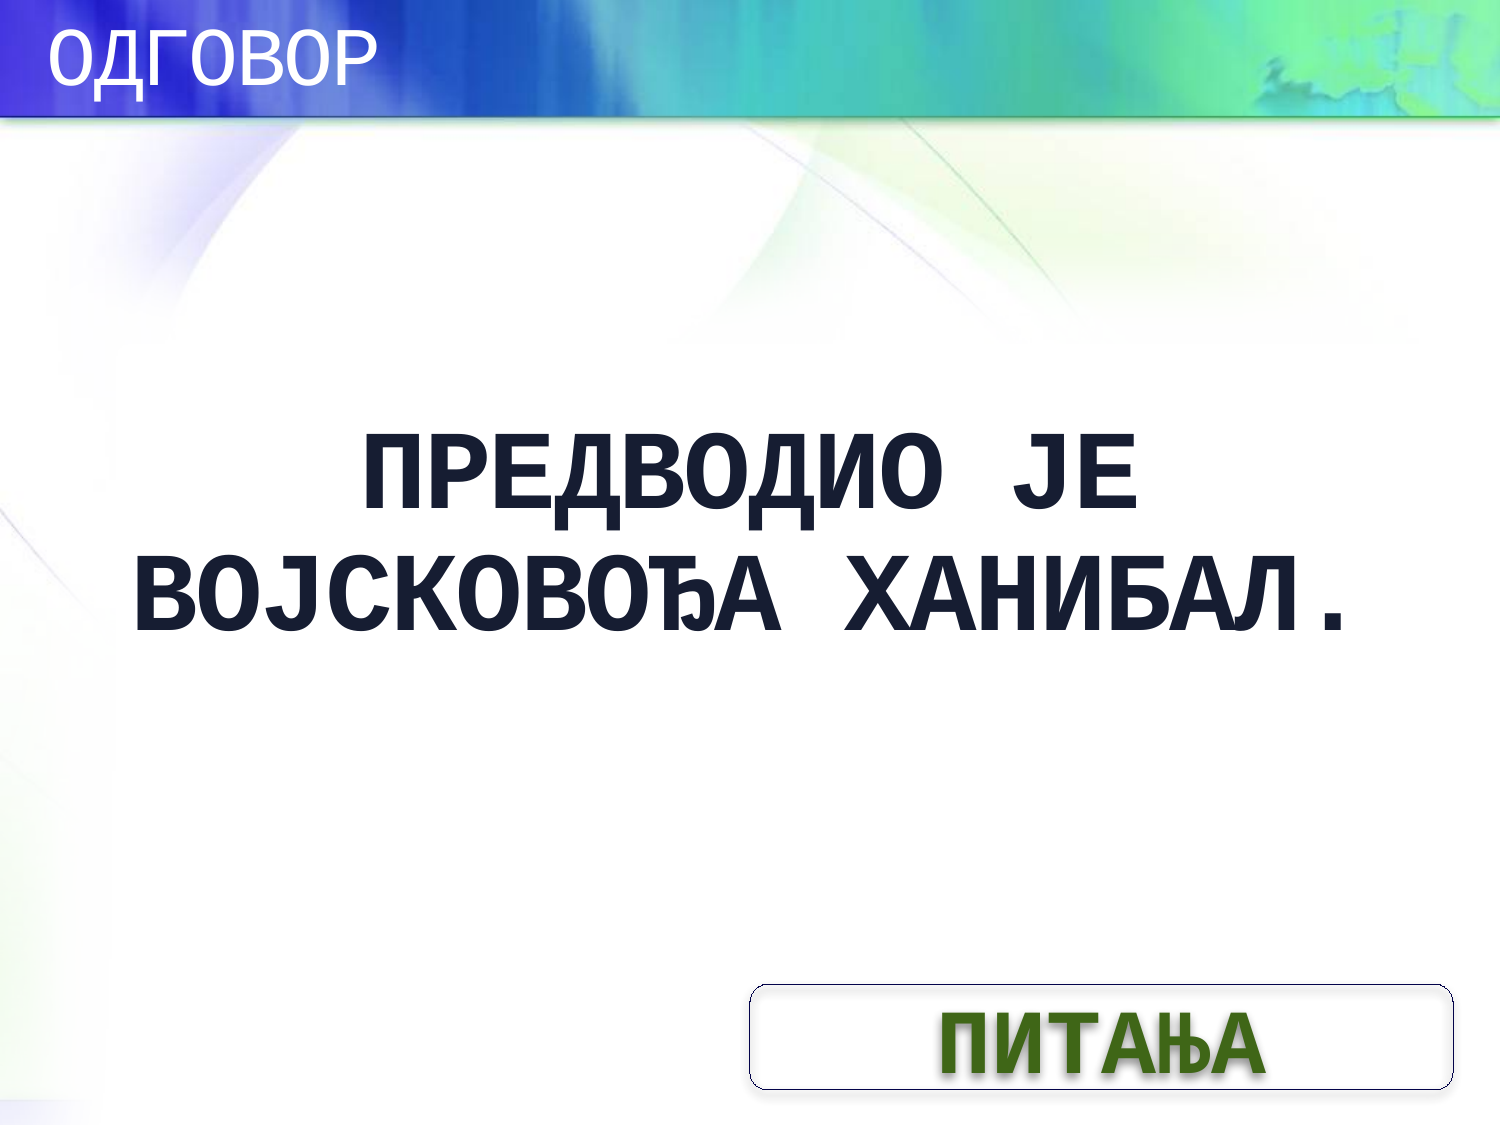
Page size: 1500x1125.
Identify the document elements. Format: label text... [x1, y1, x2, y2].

picture [0, 0, 1500, 1125]
text_box ПИТАЊА [749, 984, 1454, 1090]
text_box ПРЕДВОДИО ЈЕ ВОЈСКОВОЂА ХАНИБАЛ. [117, 152, 1380, 915]
text_box ОДГОВОР [46, 0, 774, 118]
